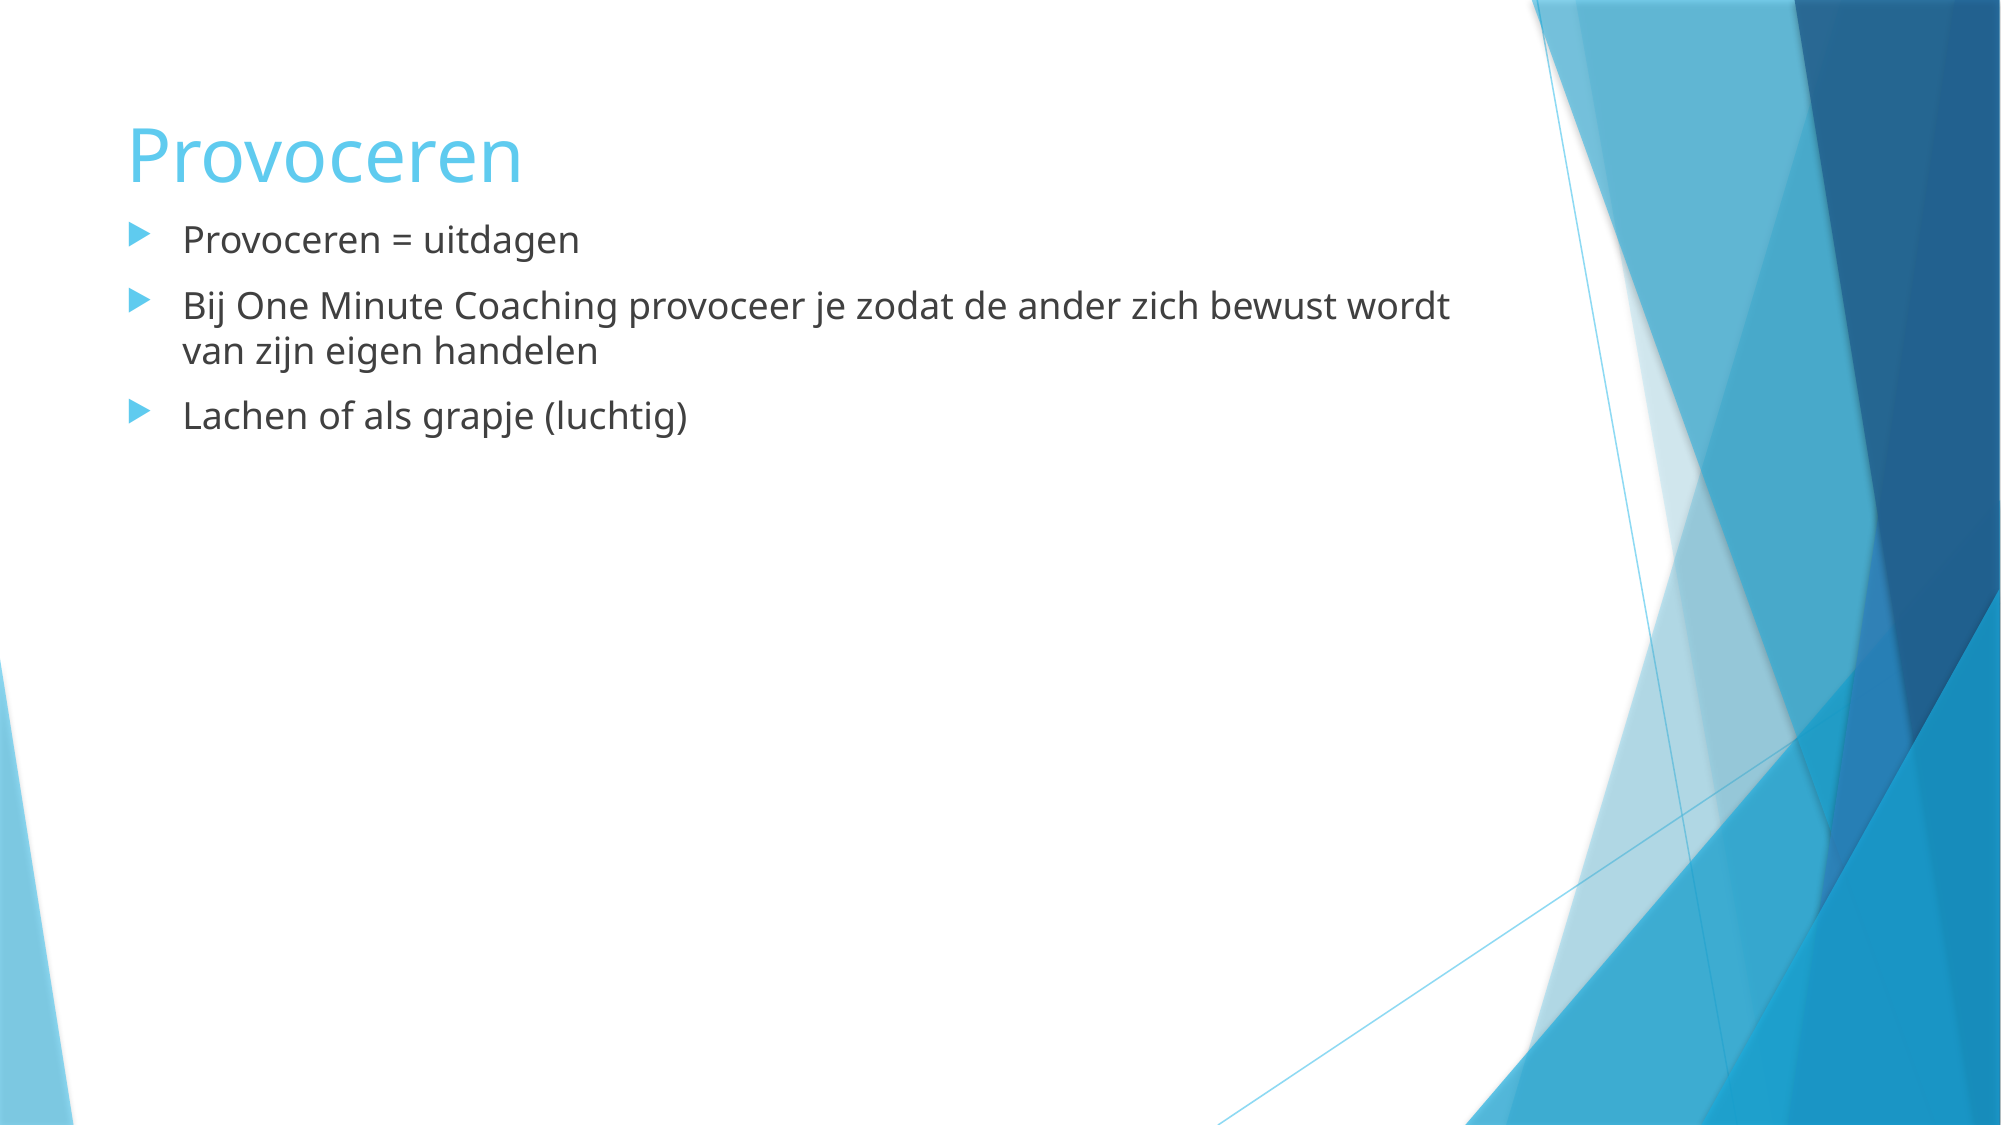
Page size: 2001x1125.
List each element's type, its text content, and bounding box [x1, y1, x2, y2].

list Provoceren = uitdagen Bij One Minute Coaching provoceer je zodat de ander zich bewust wordt van zijn eigen handelen Lachen of als grapje (luchtig) [111, 208, 1522, 845]
title Provoceren [111, 99, 1522, 208]
